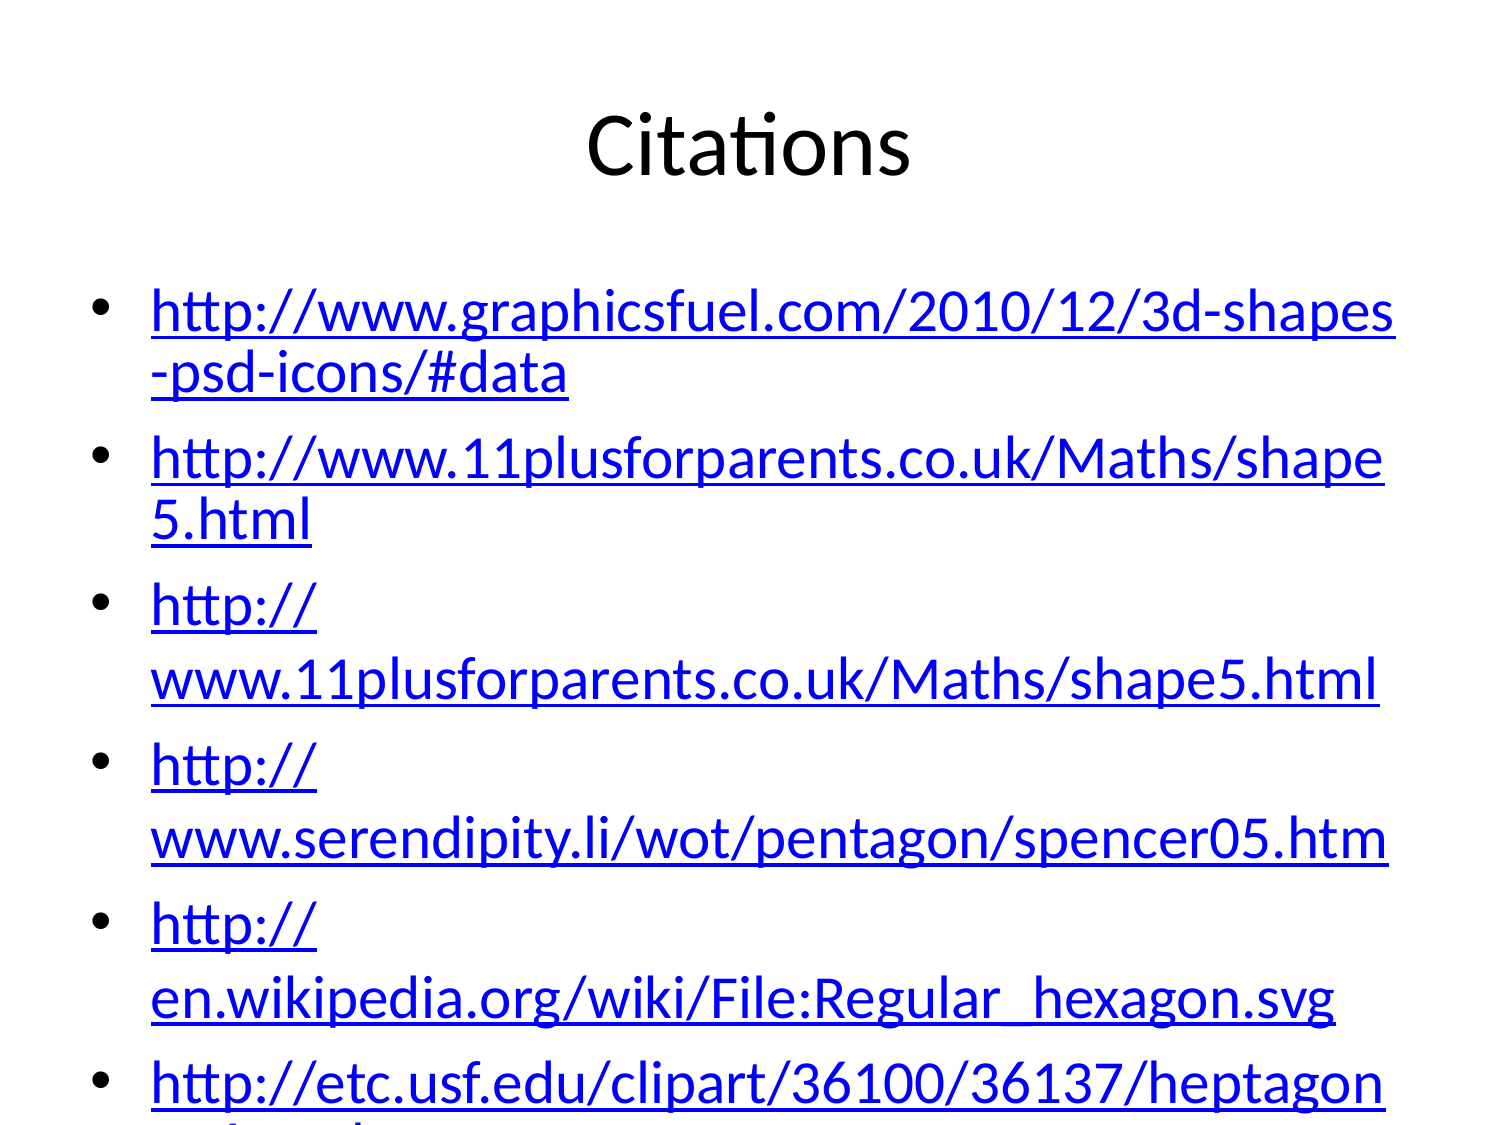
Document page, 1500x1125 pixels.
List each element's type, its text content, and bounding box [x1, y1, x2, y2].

title Citations [75, 45, 1425, 233]
list http://www.graphicsfuel.com/2010/12/3d-shapes-psd-icons/#data http://www.11plusforparents.co.uk/Maths/shape5.html http://www.11plusforparents.co.uk/Maths/shape5.html http://www.serendipity.li/wot/pentagon/spencer05.htm http://en.wikipedia.org/wiki/File:Regular_hexagon.svg http://etc.usf.edu/clipart/36100/36137/heptagon_36137.htm [75, 262, 1425, 1005]
